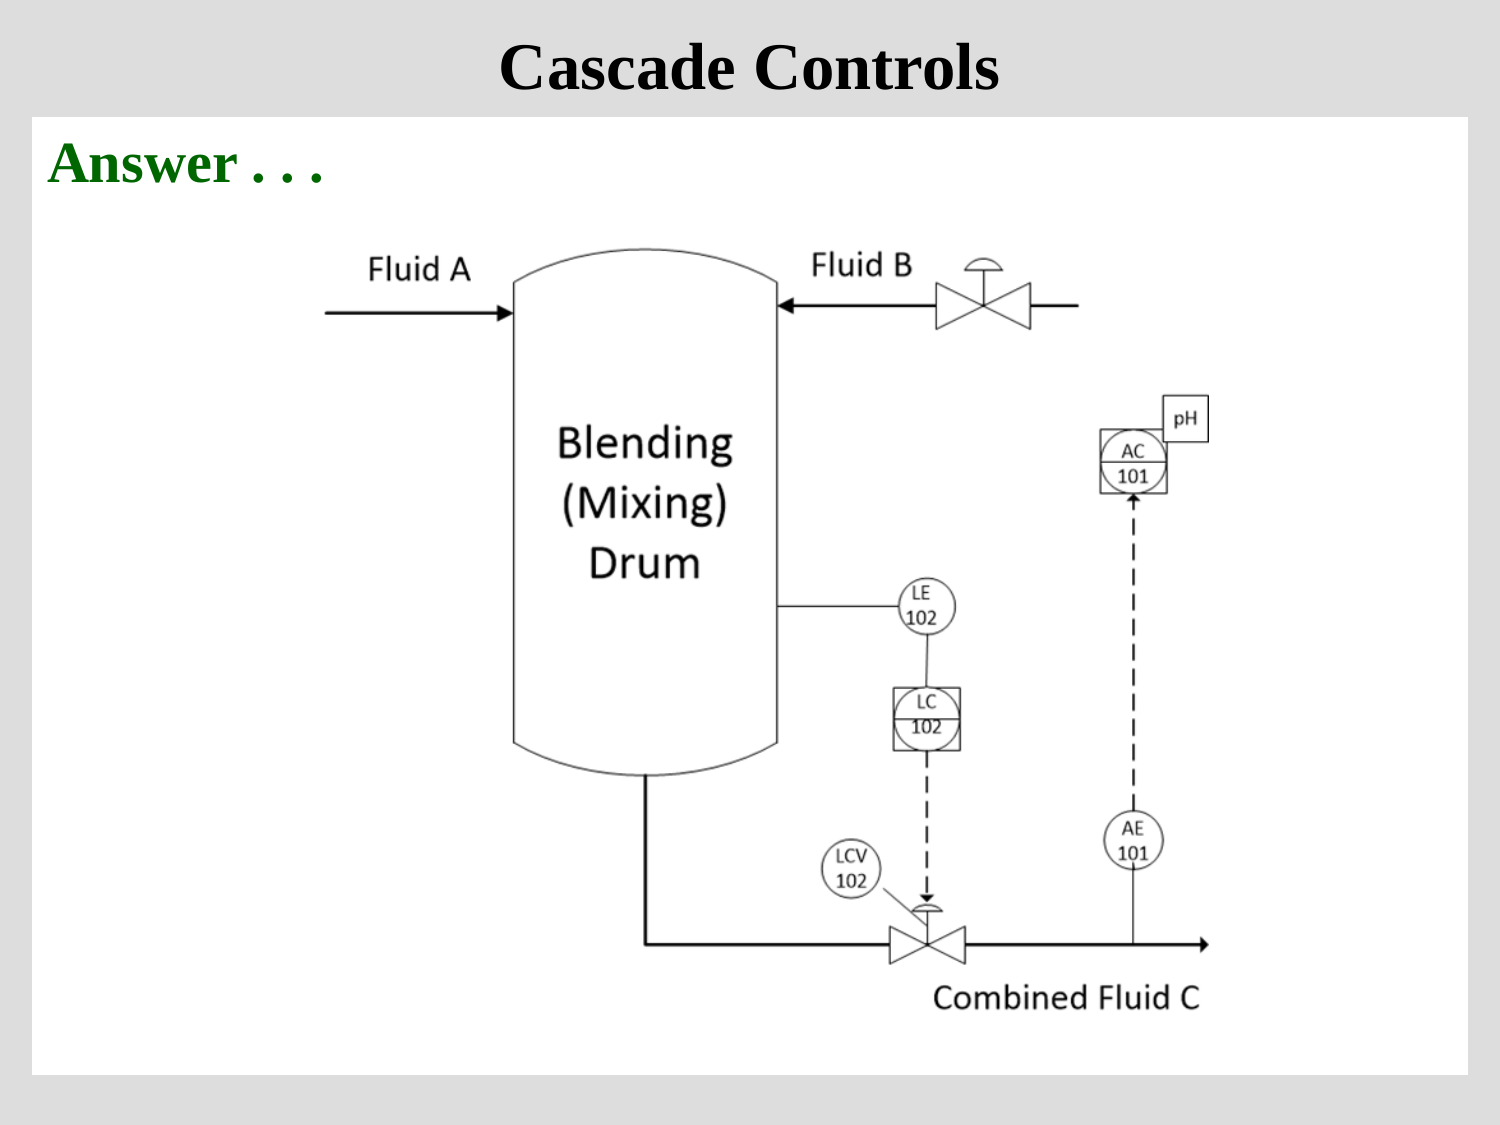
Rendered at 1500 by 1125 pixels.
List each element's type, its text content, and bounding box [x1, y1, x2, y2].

picture [324, 237, 1210, 1021]
subtitle Answer . . . [32, 117, 1468, 1075]
title Cascade Controls [43, 12, 1457, 113]
